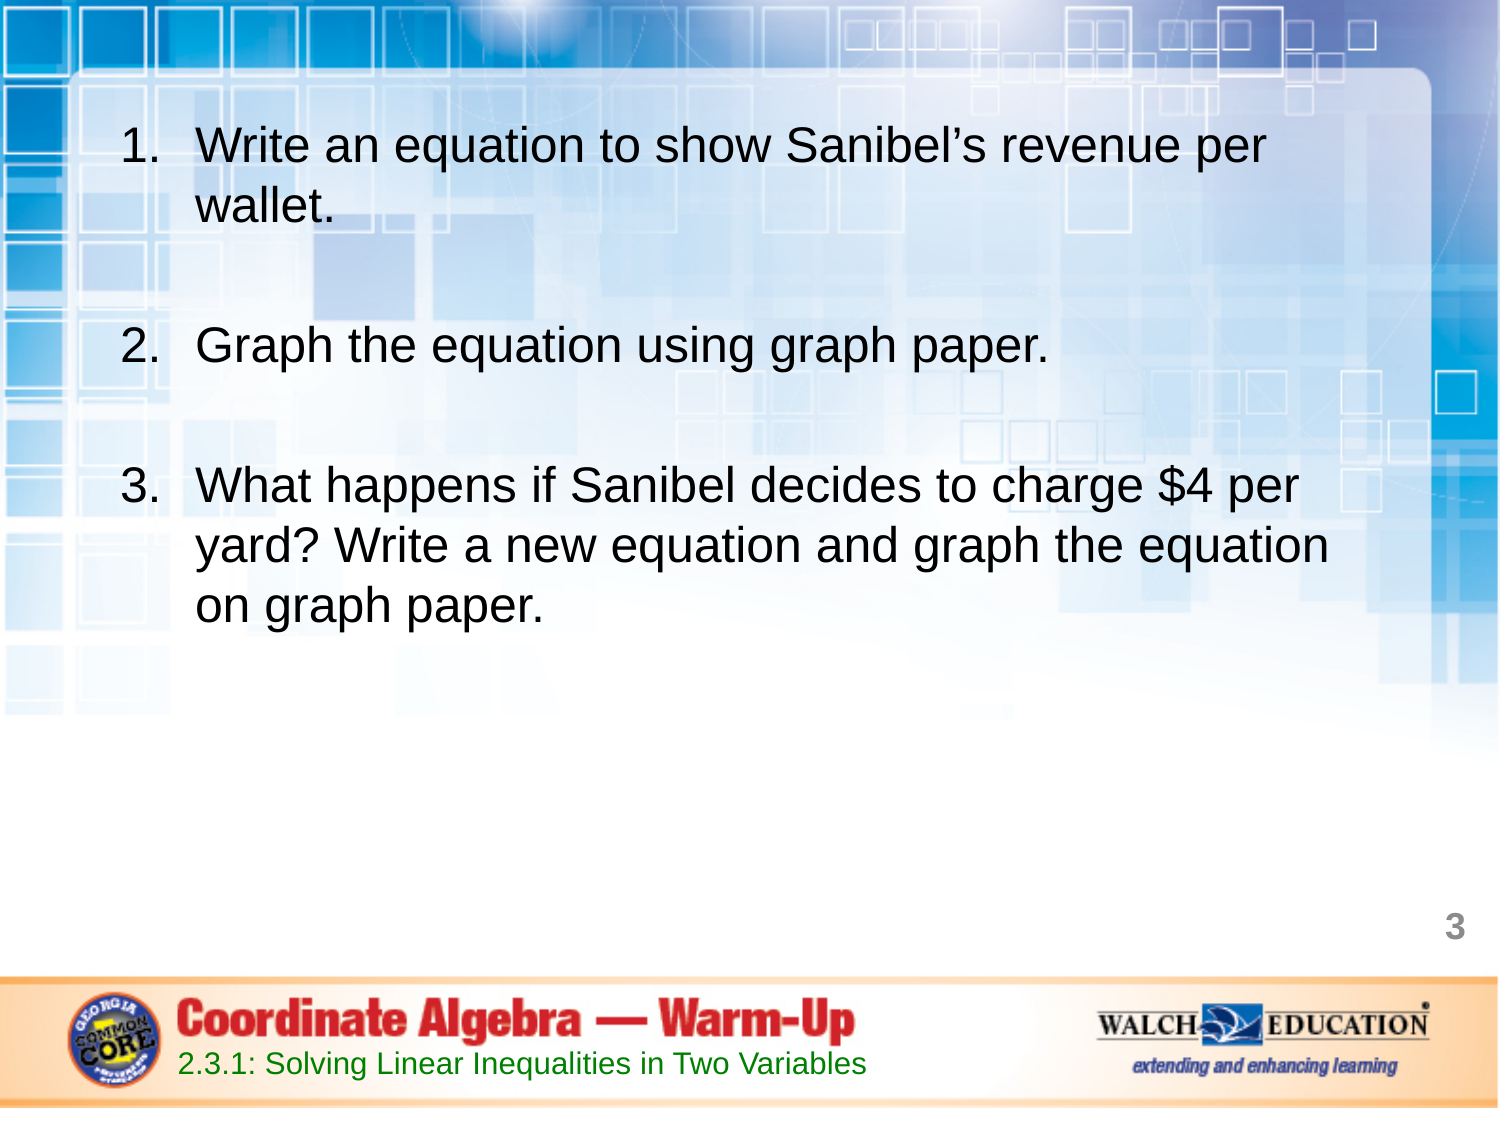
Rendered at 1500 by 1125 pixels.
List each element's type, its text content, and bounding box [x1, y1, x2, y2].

picture [0, 0, 1500, 1108]
slide_number 3 [1361, 901, 1481, 949]
list 2.3.1: Solving Linear Inequalities in Two Variables [162, 1036, 1070, 1080]
subtitle Write an equation to show Sanibel’s revenue per wallet. Graph the equation using graph paper. What happens if Sanibel decides to charge $4 per yard? Write a new equation and graph the equation on graph paper. [105, 105, 1394, 925]
